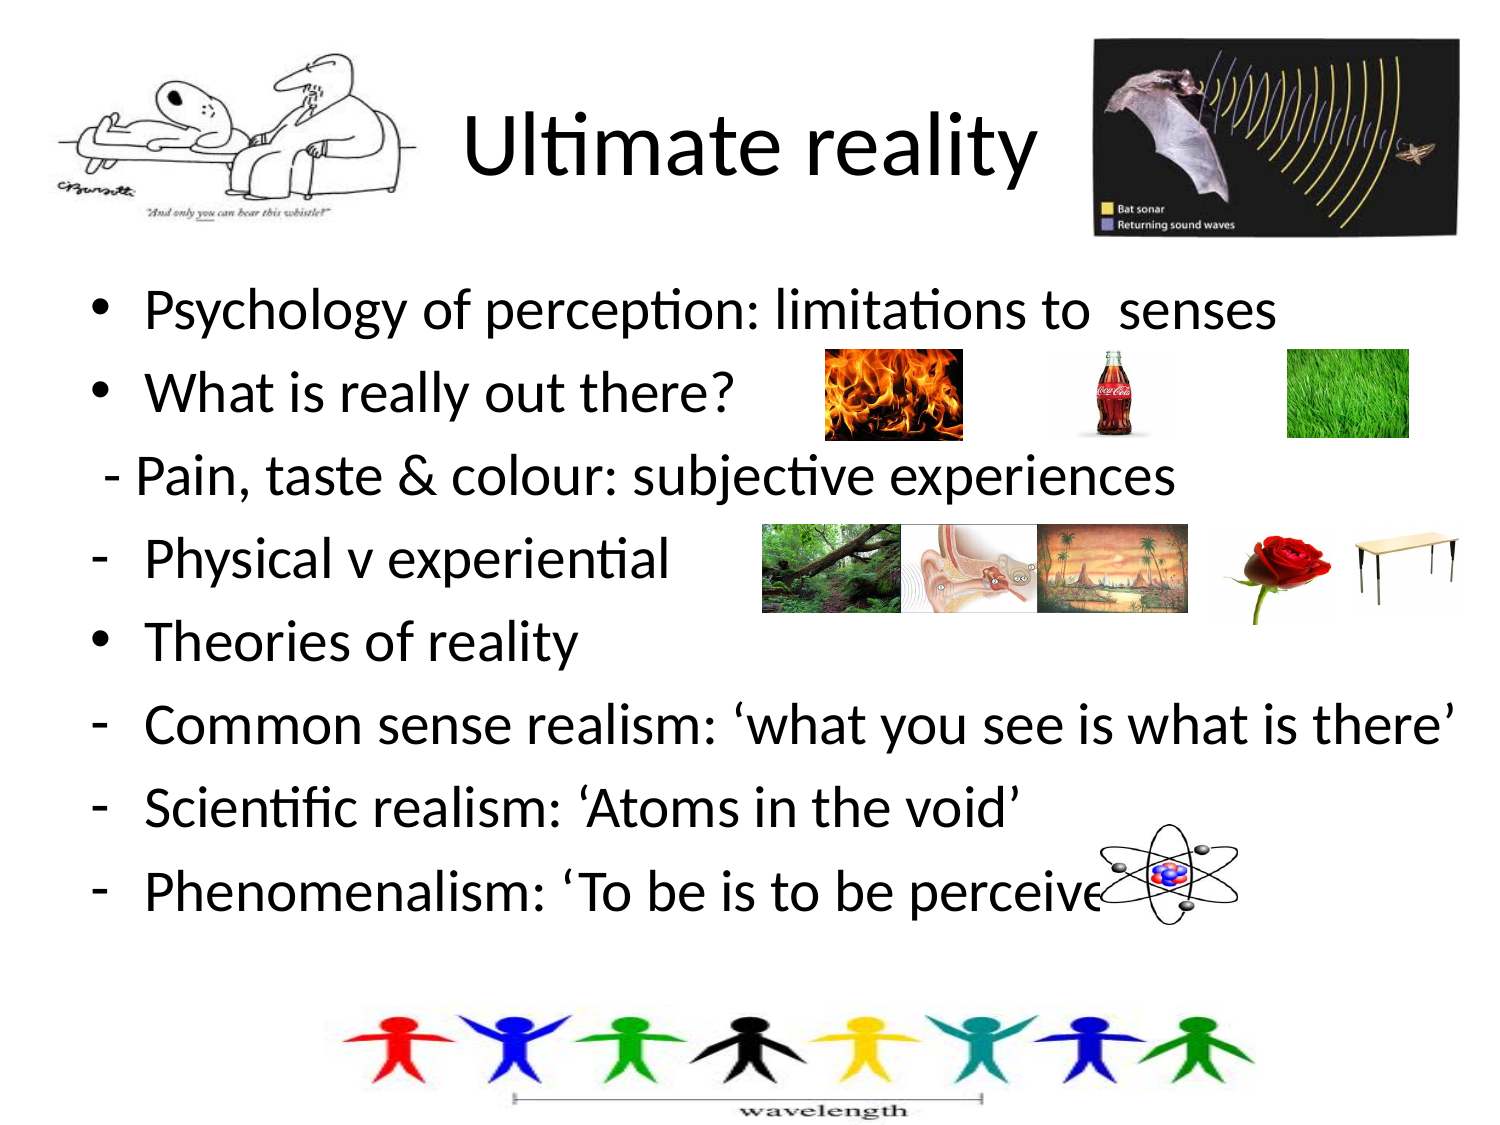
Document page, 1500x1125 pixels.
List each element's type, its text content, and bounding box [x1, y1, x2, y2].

picture [1090, 37, 1462, 238]
picture [37, 24, 438, 265]
picture [762, 524, 1188, 613]
picture [1349, 524, 1463, 613]
picture [1212, 524, 1338, 626]
list Psychology of perception: limitations to senses What is really out there? - Pain, taste & colour: subjective experiences Physical v experiential Theories of reality Common sense realism: ‘what you see is what is there’ Scientific realism: ‘Atoms in the void’ Phenomenalism: ‘To be is to be perceived’ [75, 262, 1475, 1005]
picture [824, 349, 963, 441]
picture [1049, 349, 1177, 438]
title Ultimate reality [441, 45, 1085, 233]
picture [1287, 349, 1409, 438]
picture [1099, 824, 1238, 926]
picture [324, 987, 1276, 1125]
